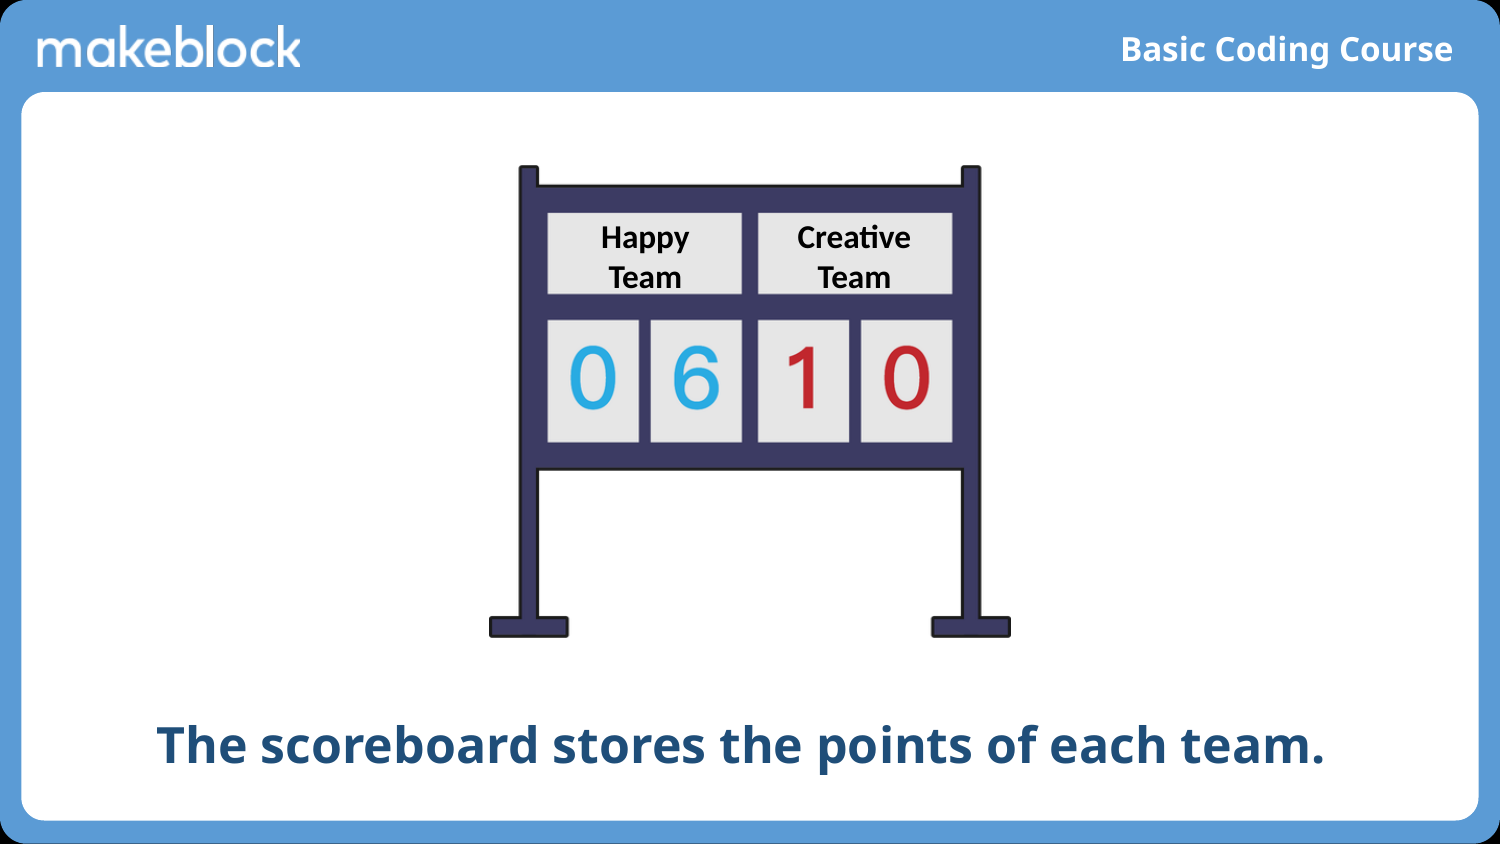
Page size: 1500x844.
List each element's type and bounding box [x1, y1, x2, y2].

text_box [0, 0, 1500, 844]
text_box [489, 165, 1011, 638]
